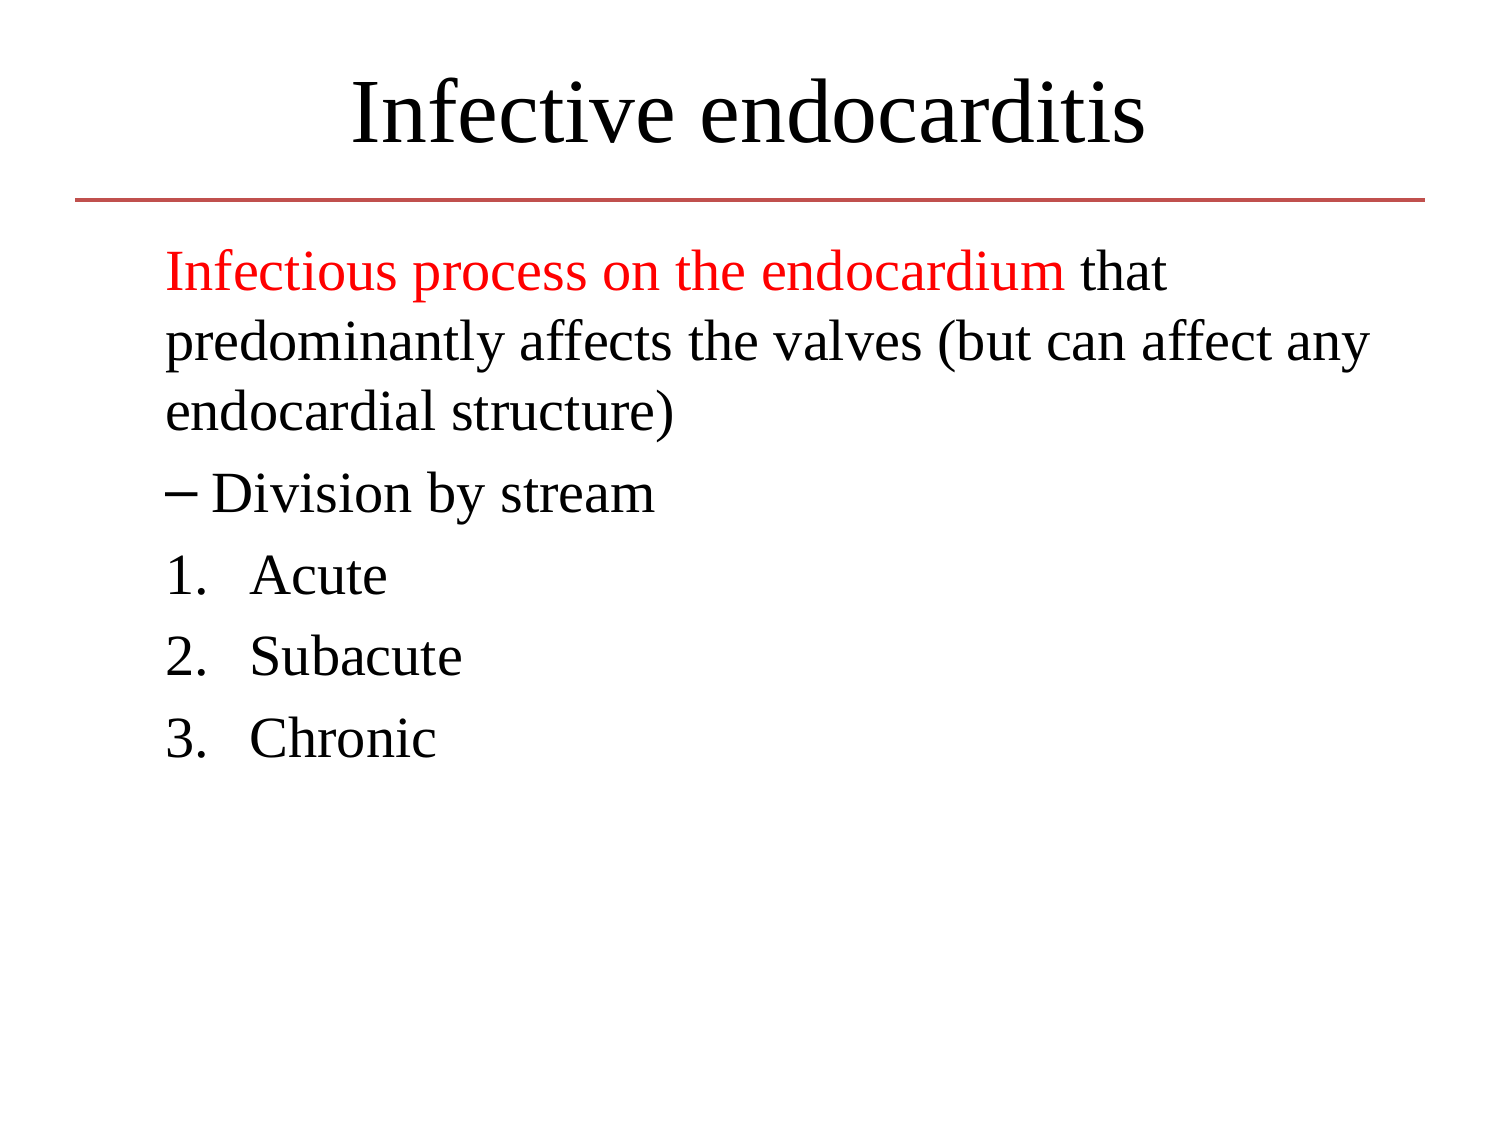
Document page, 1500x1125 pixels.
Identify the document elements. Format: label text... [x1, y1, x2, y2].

title Infective endocarditis [74, 12, 1426, 199]
list Infectious process on the endocardium that predominantly affects the valves (but can affect any endocardial structure) Division by stream Acute Subacute Chronic [74, 224, 1426, 968]
